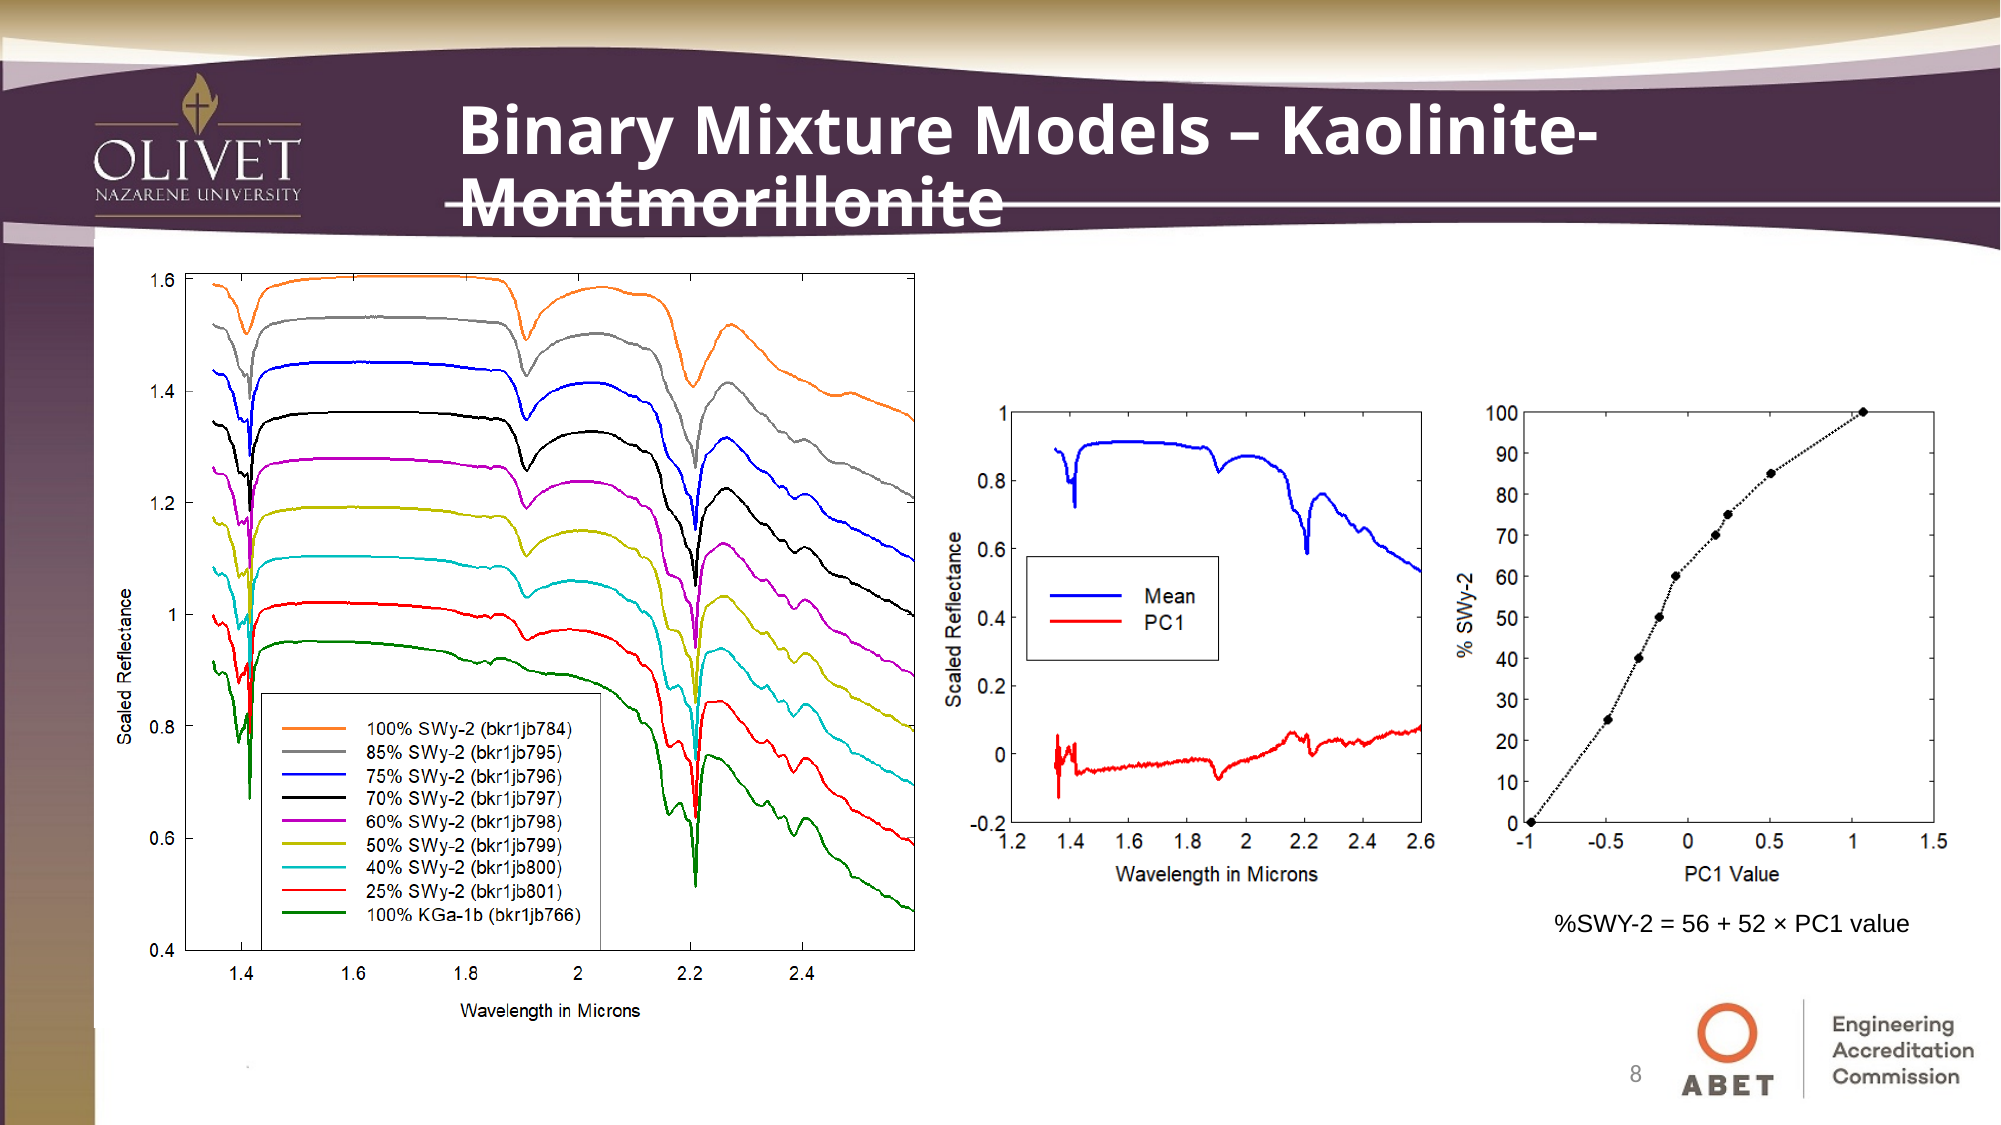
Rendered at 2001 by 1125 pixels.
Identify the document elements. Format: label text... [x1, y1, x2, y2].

title Binary Mixture Models – Kaolinite-Montmorillonite [442, 59, 1863, 278]
slide_number 8 [1412, 1042, 1658, 1103]
text_box %SWY-2 = 56 + 52 × PC1 value [1539, 906, 1926, 945]
picture [0, 0, 2001, 1125]
